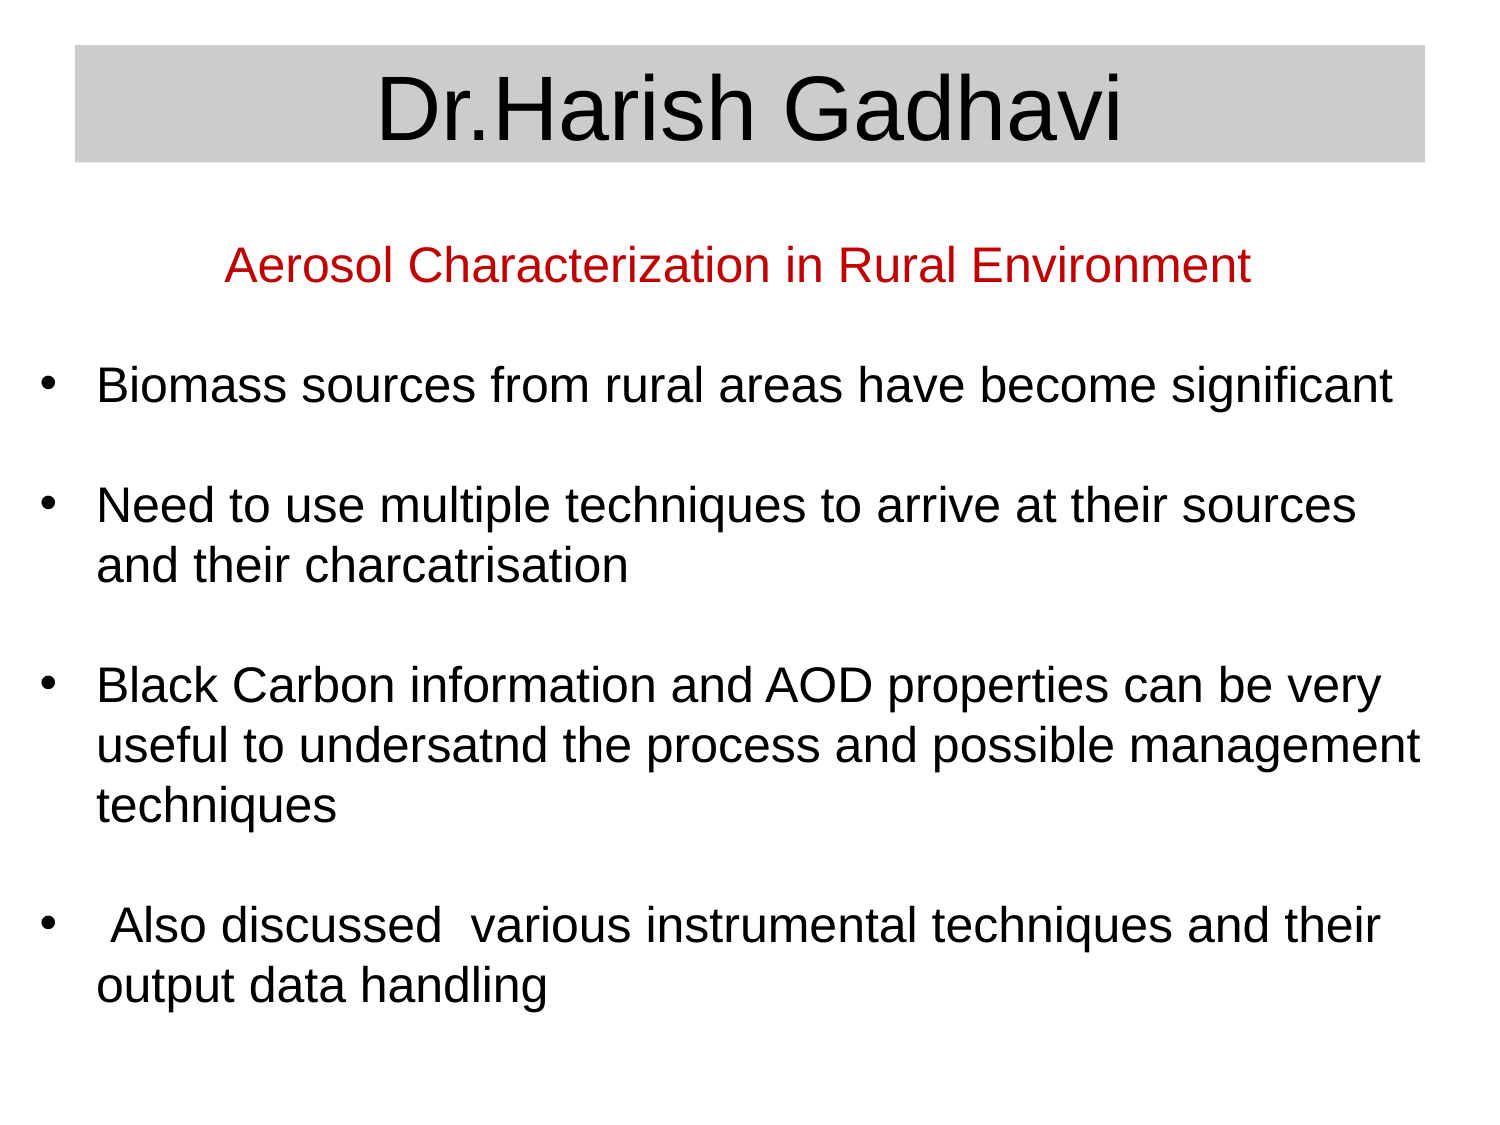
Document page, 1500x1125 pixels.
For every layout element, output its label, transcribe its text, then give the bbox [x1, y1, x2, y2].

text_box Aerosol Characterization in Rural Environment Biomass sources from rural areas have become significant Need to use multiple techniques to arrive at their sources and their charcatrisation Black Carbon information and AOD properties can be very useful to undersatnd the process and possible management techniques Also discussed various instrumental techniques and their output data handling [24, 224, 1438, 1020]
title Dr.Harish Gadhavi [74, 44, 1426, 163]
